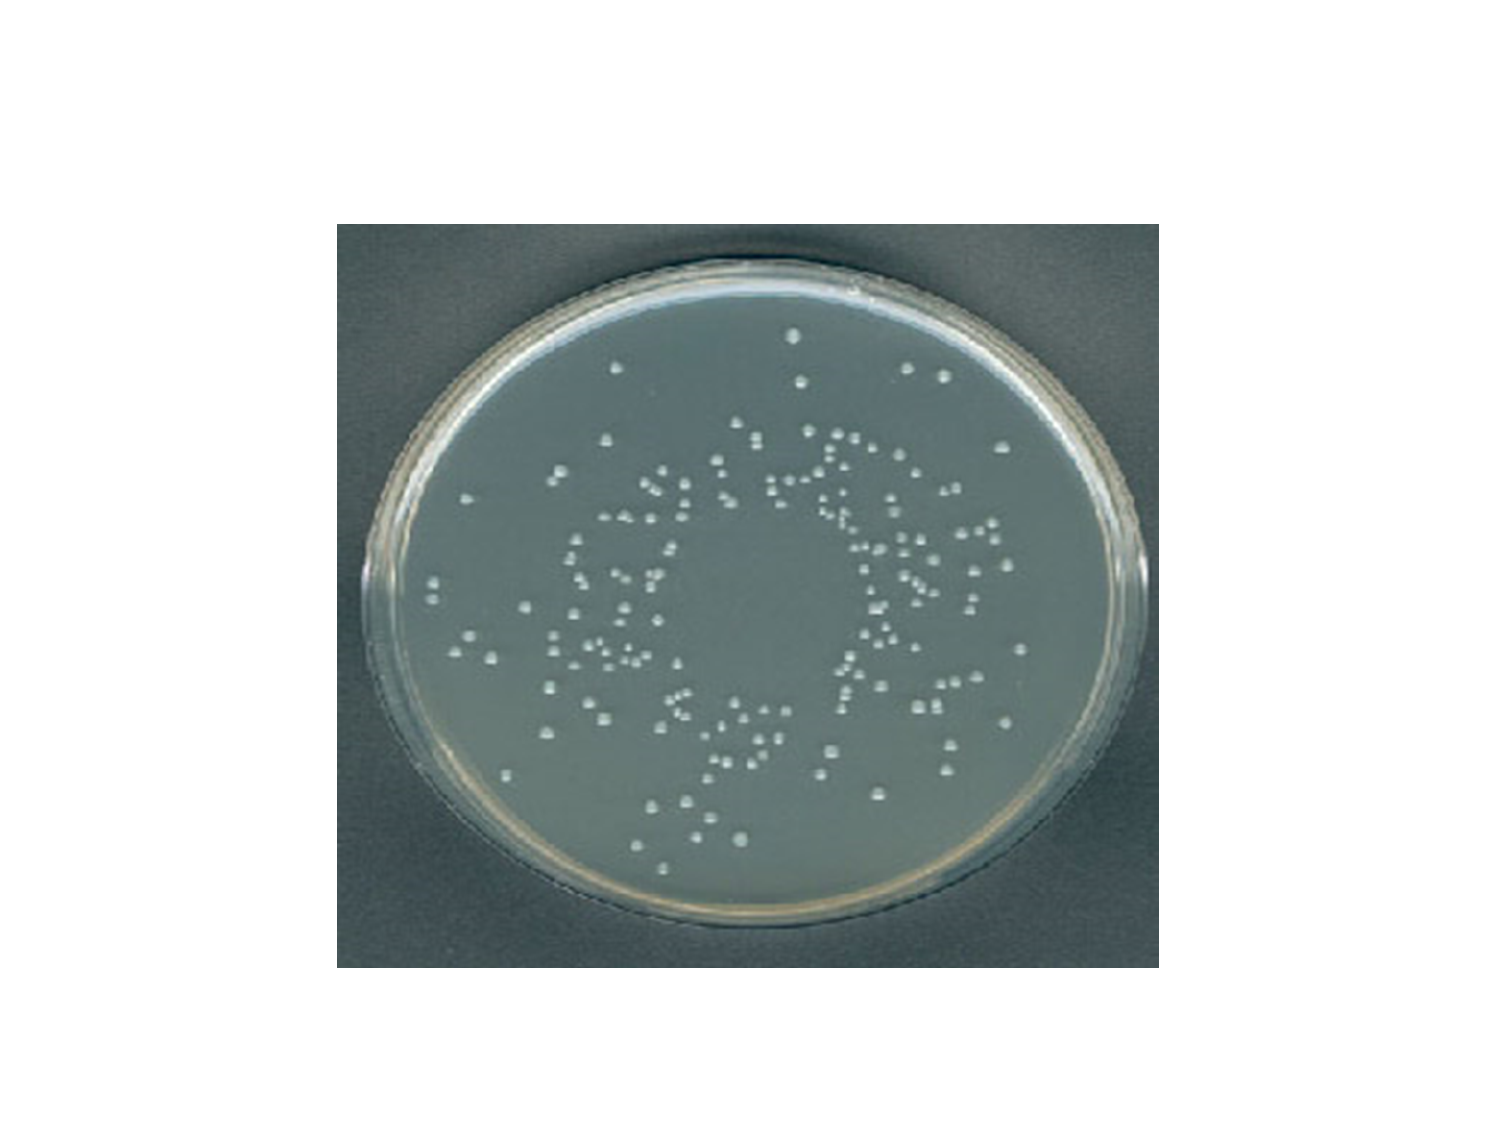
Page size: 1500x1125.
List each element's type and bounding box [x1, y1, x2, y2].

list [337, 224, 1159, 968]
